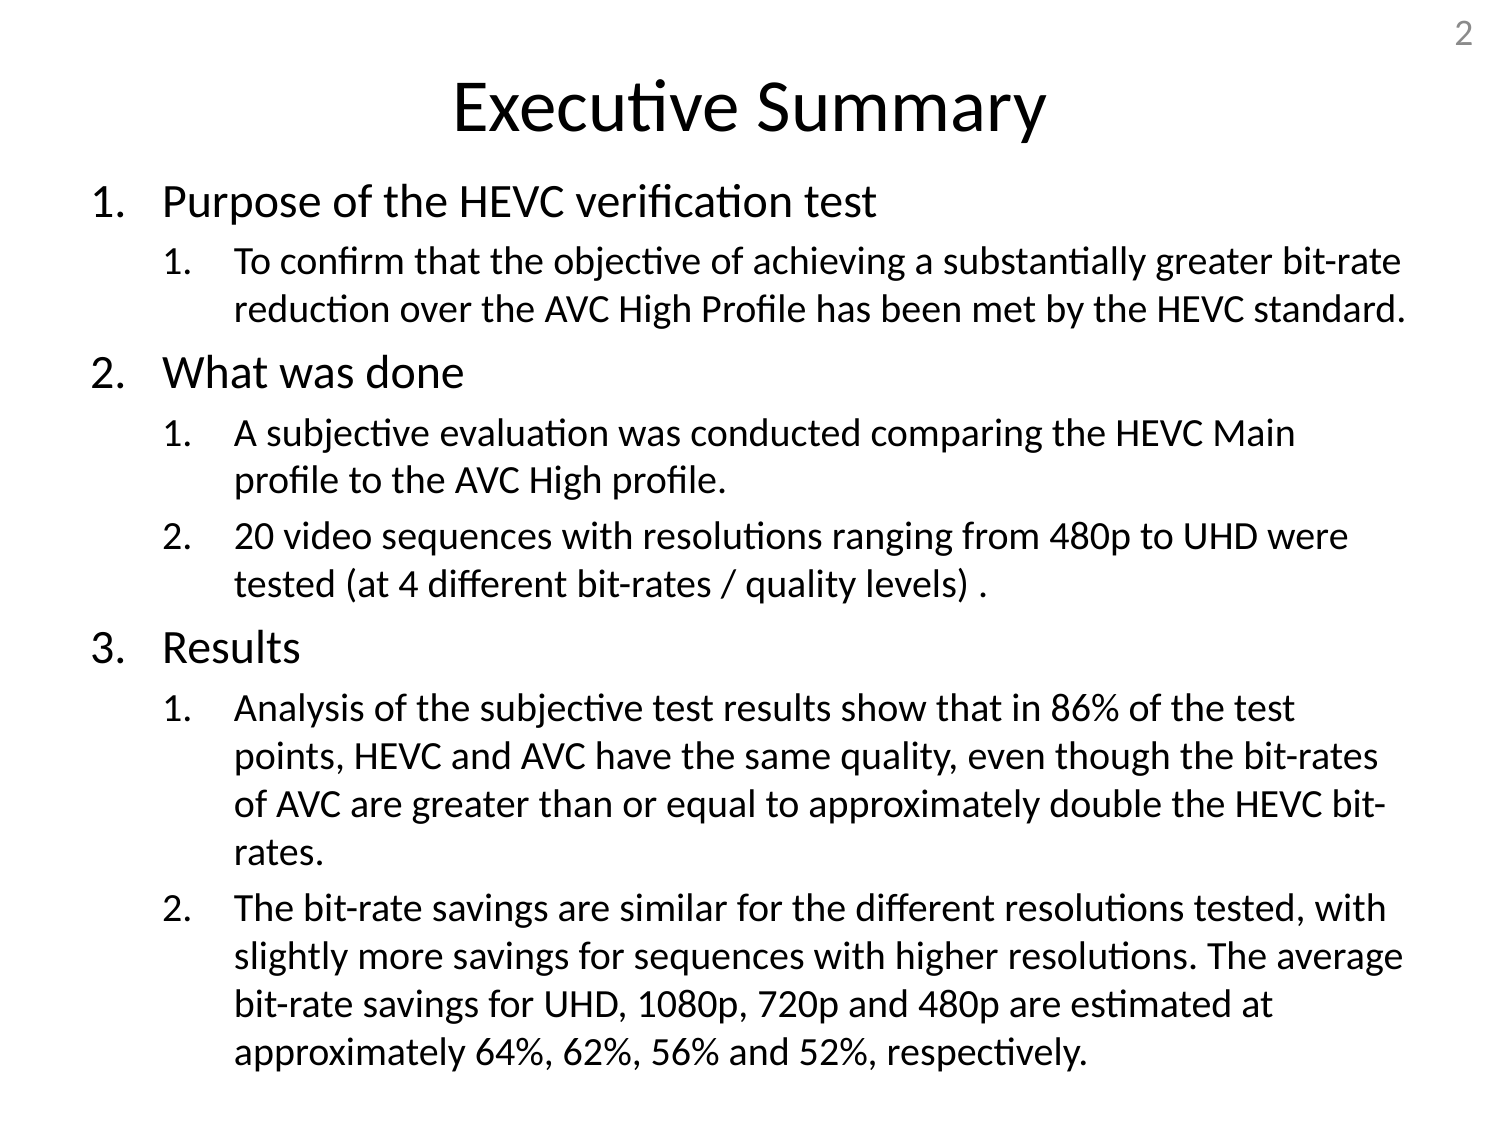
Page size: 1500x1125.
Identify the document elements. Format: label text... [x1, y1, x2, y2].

title Executive Summary [75, 45, 1425, 158]
list Purpose of the HEVC verification test To confirm that the objective of achieving a substantially greater bit-rate reduction over the AVC High Profile has been met by the HEVC standard. What was done A subjective evaluation was conducted comparing the HEVC Main profile to the AVC High profile. 20 video sequences with resolutions ranging from 480p to UHD were tested (at 4 different bit-rates / quality levels) . Results Analysis of the subjective test results show that in 86% of the test points, HEVC and AVC have the same quality, even though the bit-rates of AVC are greater than or equal to approximately double the HEVC bit-rates. The bit-rate savings are similar for the different resolutions tested, with slightly more savings for sequences with higher resolutions. The average bit-rate savings for UHD, 1080p, 720p and 480p are estimated at approximately 64%, 62%, 56% and 52%, respectively. [75, 161, 1425, 1103]
slide_number 2 [1374, 0, 1489, 60]
